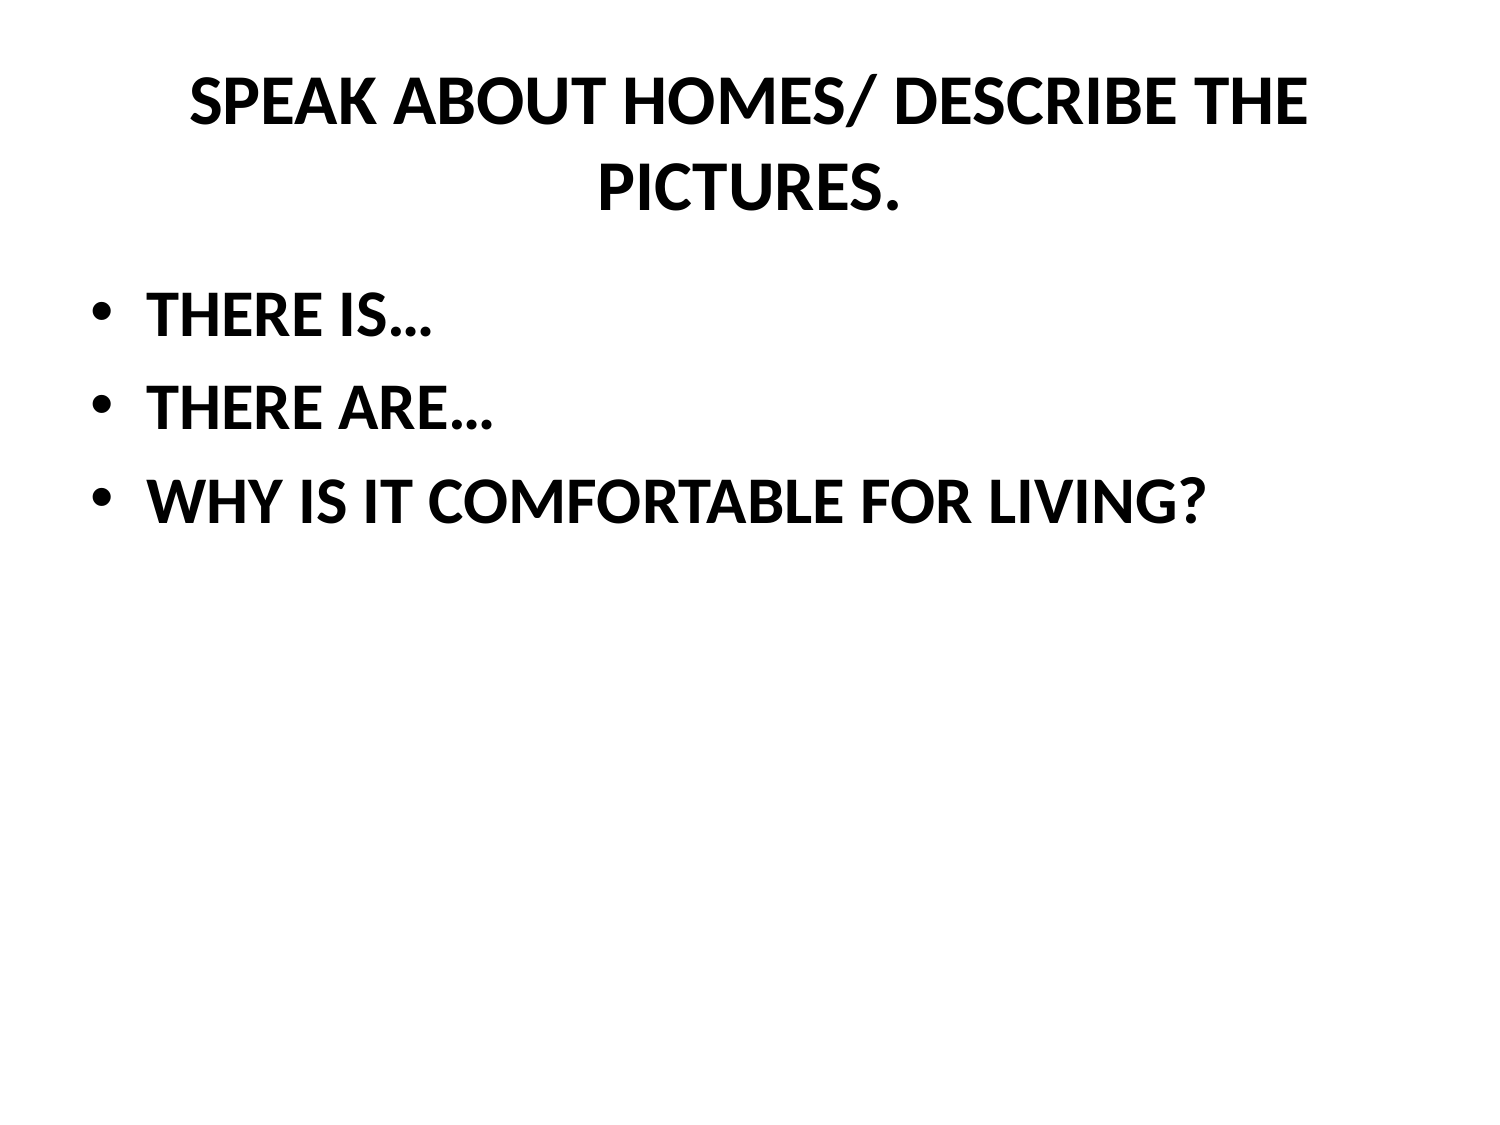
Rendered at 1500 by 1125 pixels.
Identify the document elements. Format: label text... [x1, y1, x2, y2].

title SPEAK ABOUT HOMES/ DESCRIBE THE PICTURES. [75, 45, 1425, 233]
list THERE IS… THERE ARE… WHY IS IT COMFORTABLE FOR LIVING? [75, 262, 1425, 1005]
